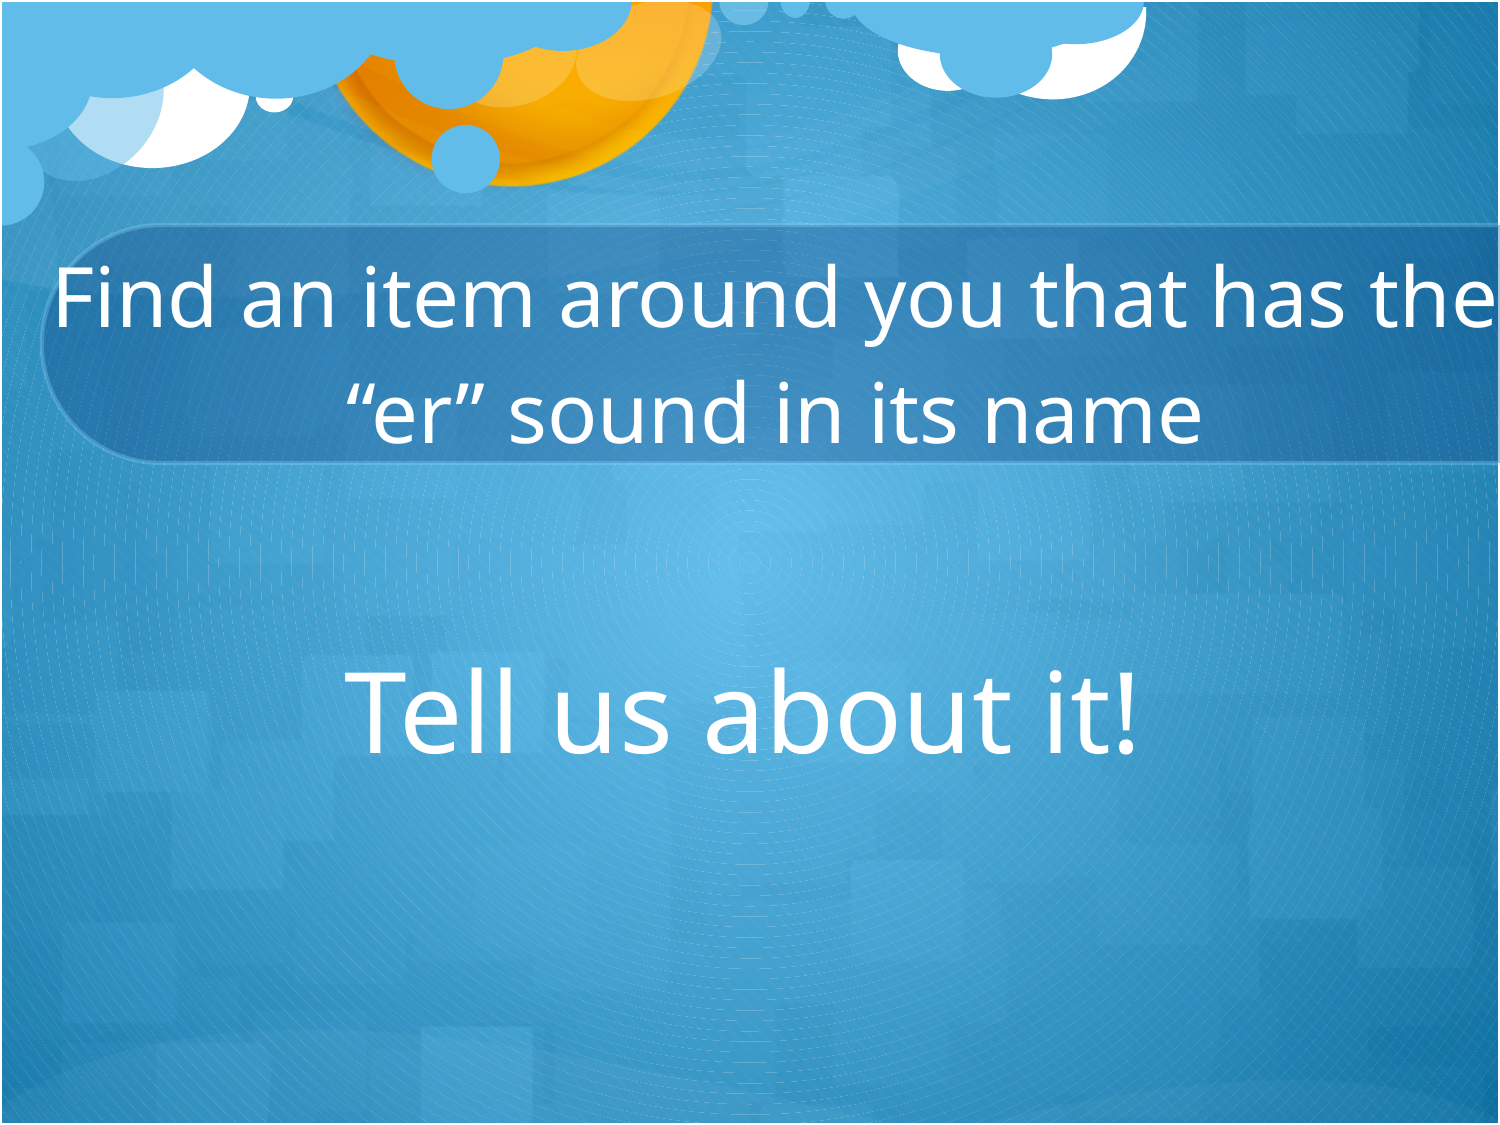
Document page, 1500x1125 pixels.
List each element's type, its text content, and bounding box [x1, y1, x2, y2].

picture [2, 463, 1498, 1123]
text_box Tell us about it! [42, 598, 1444, 837]
title Find an item around you that has the “er” sound in its name [0, 224, 1500, 463]
picture [16, 2, 1498, 224]
